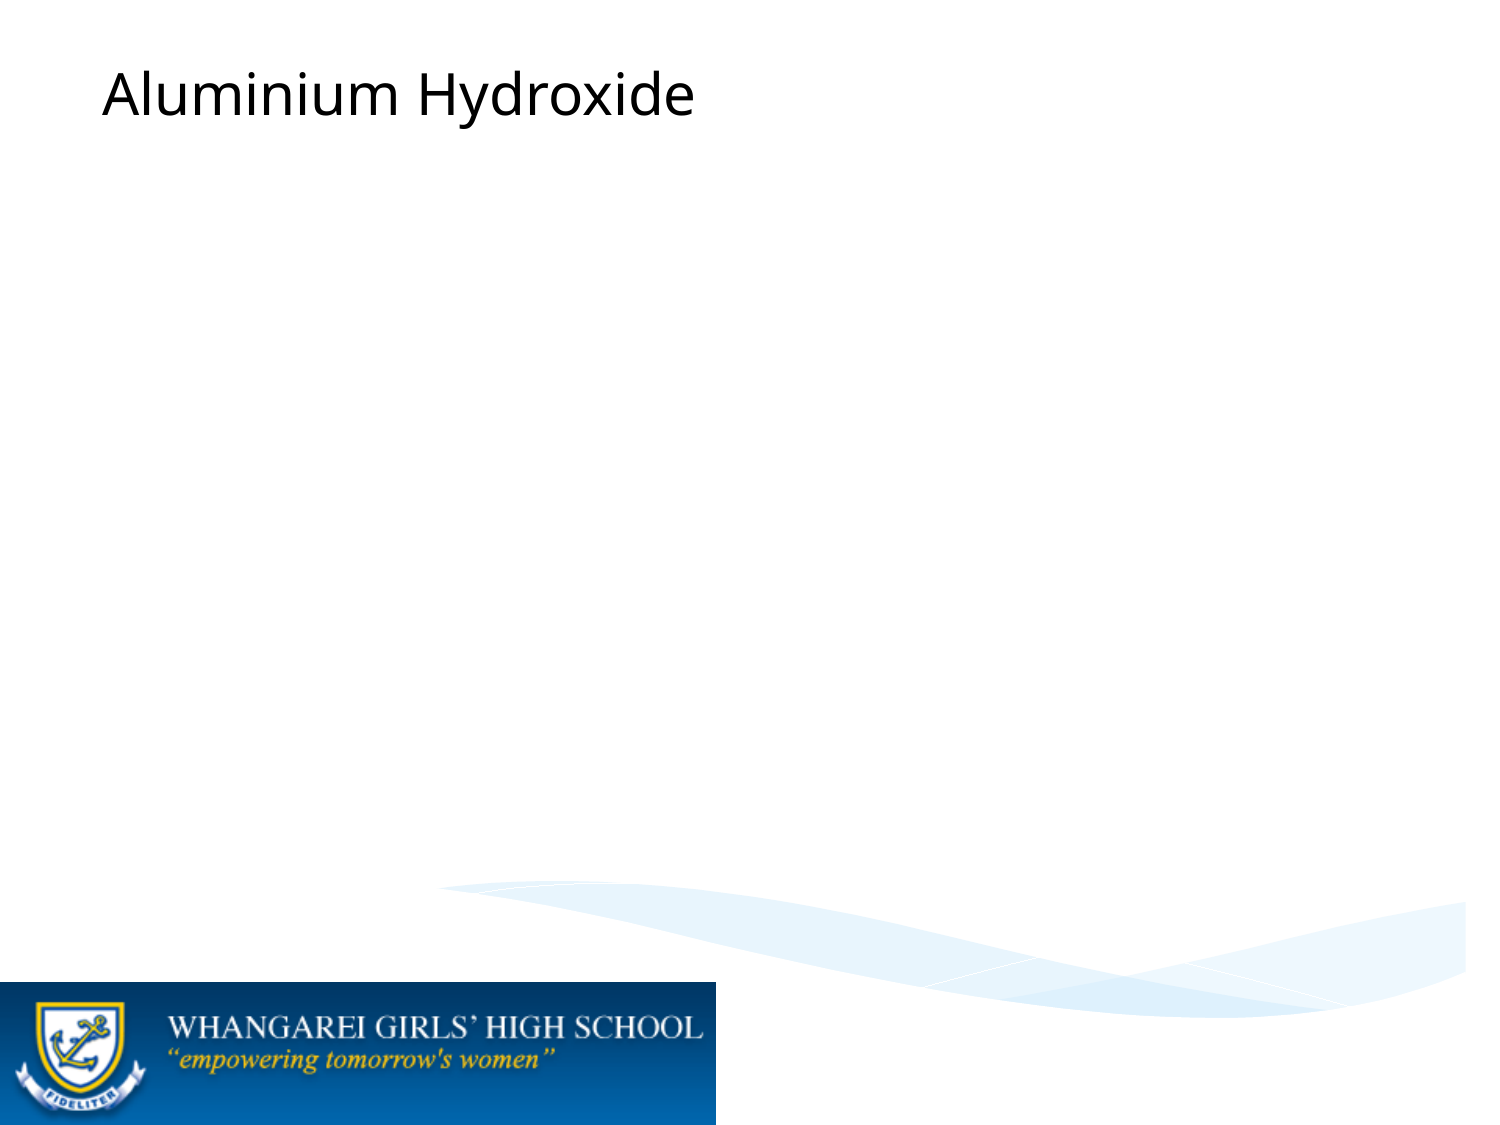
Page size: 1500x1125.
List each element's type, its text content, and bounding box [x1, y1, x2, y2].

text_box Aluminium Hydroxide [87, 50, 738, 135]
picture [0, 982, 716, 1125]
